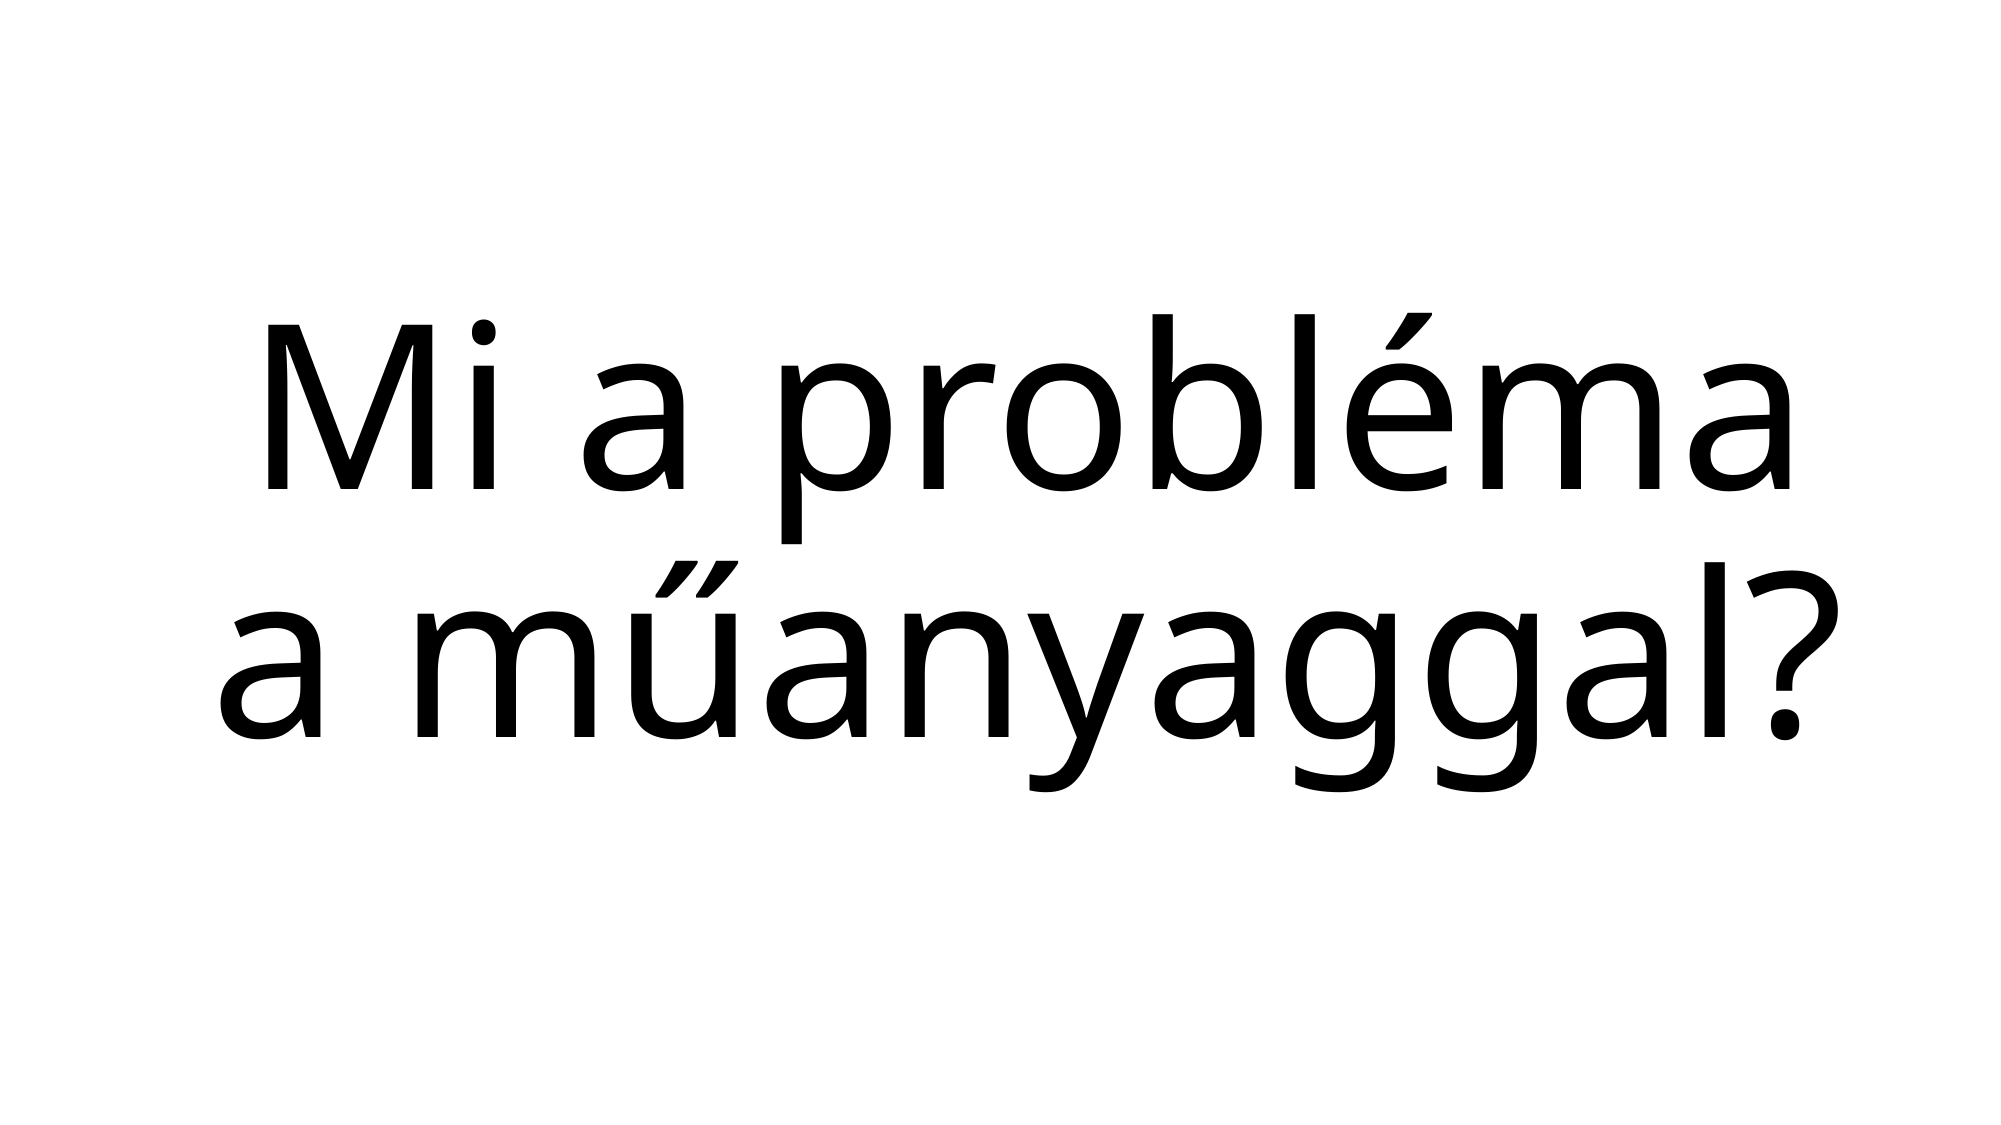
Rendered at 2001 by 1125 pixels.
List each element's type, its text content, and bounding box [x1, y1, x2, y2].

title Mi a probléma a műanyaggal? [152, 94, 1902, 795]
